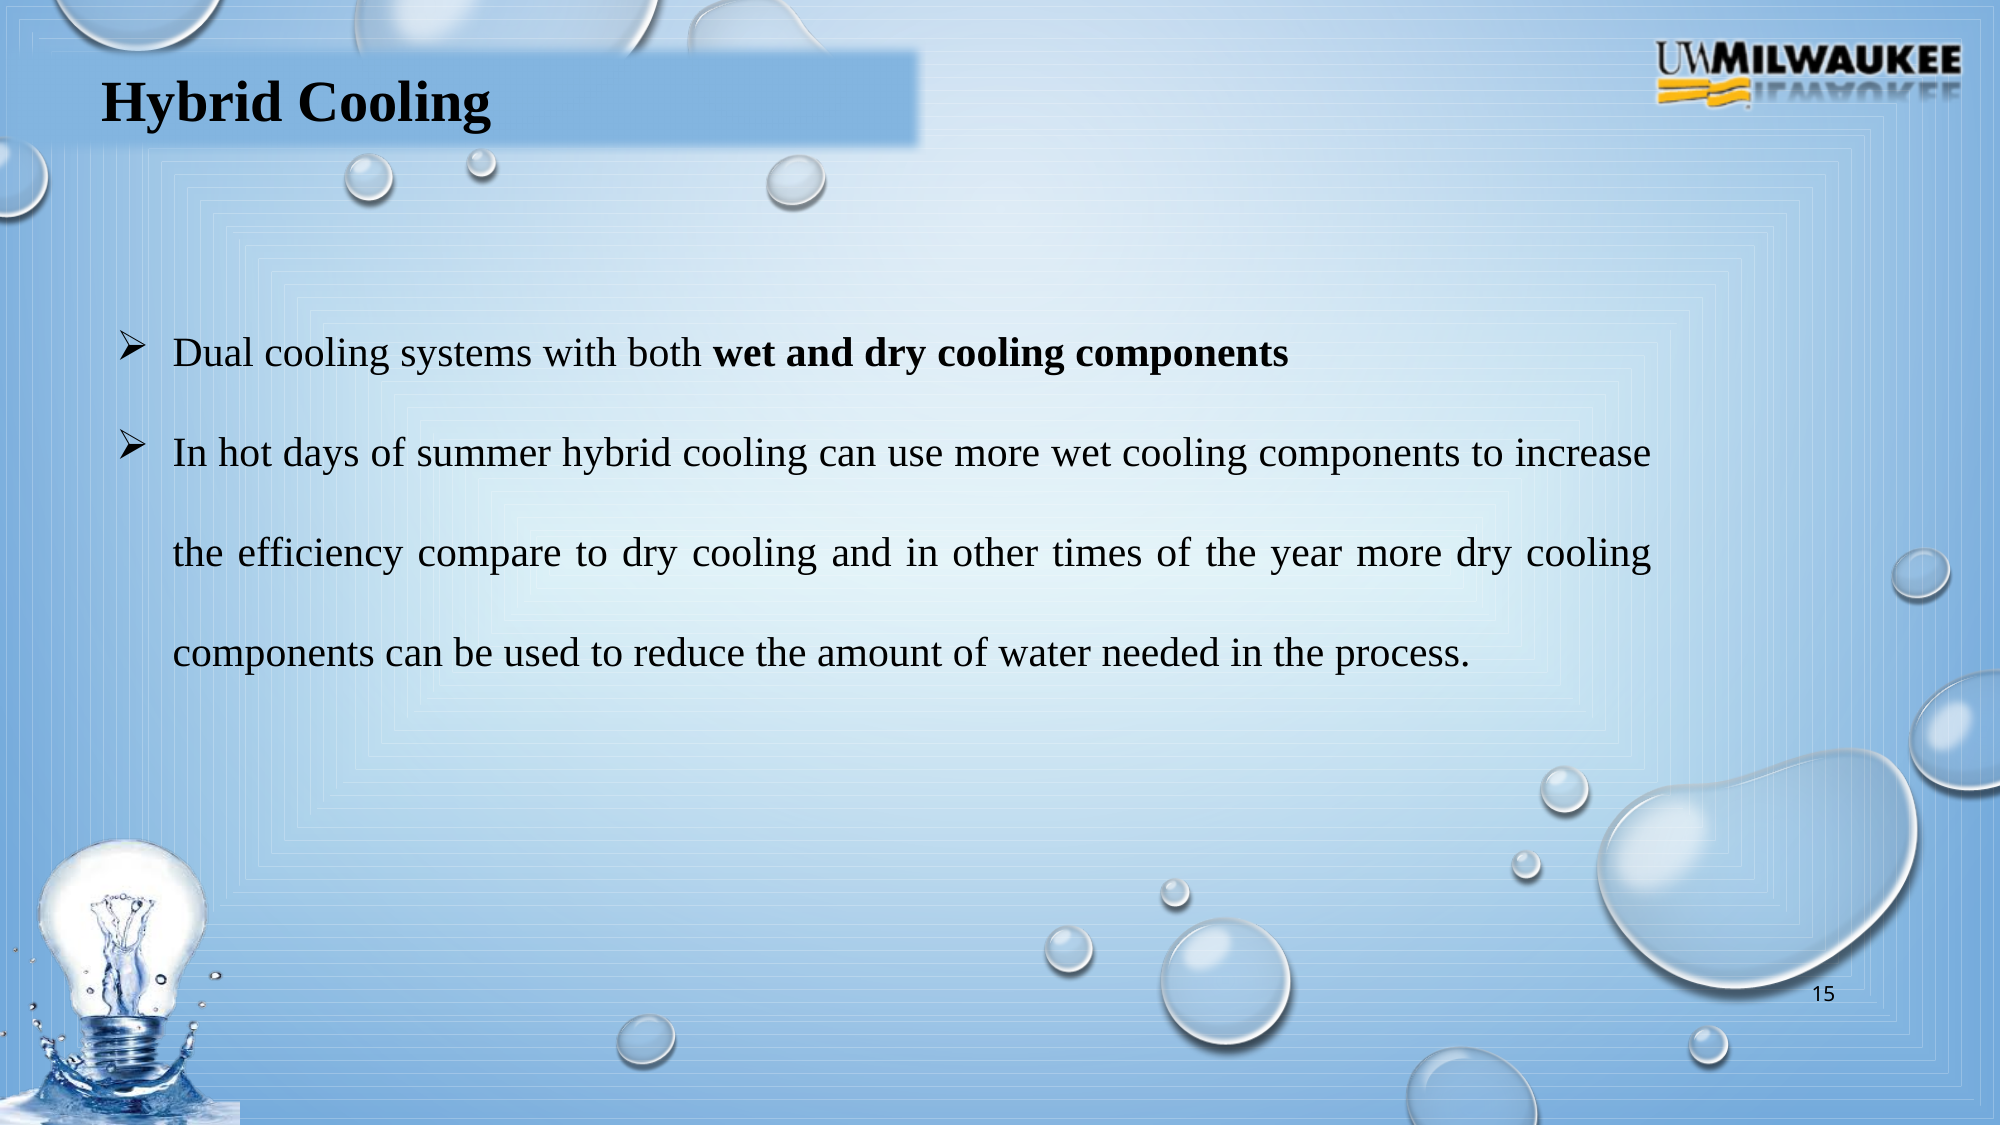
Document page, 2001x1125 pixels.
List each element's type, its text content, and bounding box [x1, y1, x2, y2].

picture [0, 0, 2000, 1125]
slide_number 15 [1724, 965, 1851, 1025]
text_box Dual cooling systems with both wet and dry cooling components In hot days of summer hybrid cooling can use more wet cooling components to increase the efficiency compare to dry cooling and in other times of the year more dry cooling components can be used to reduce the amount of water needed in the process. [101, 267, 1668, 683]
text_box Hybrid Cooling [16, 57, 910, 139]
